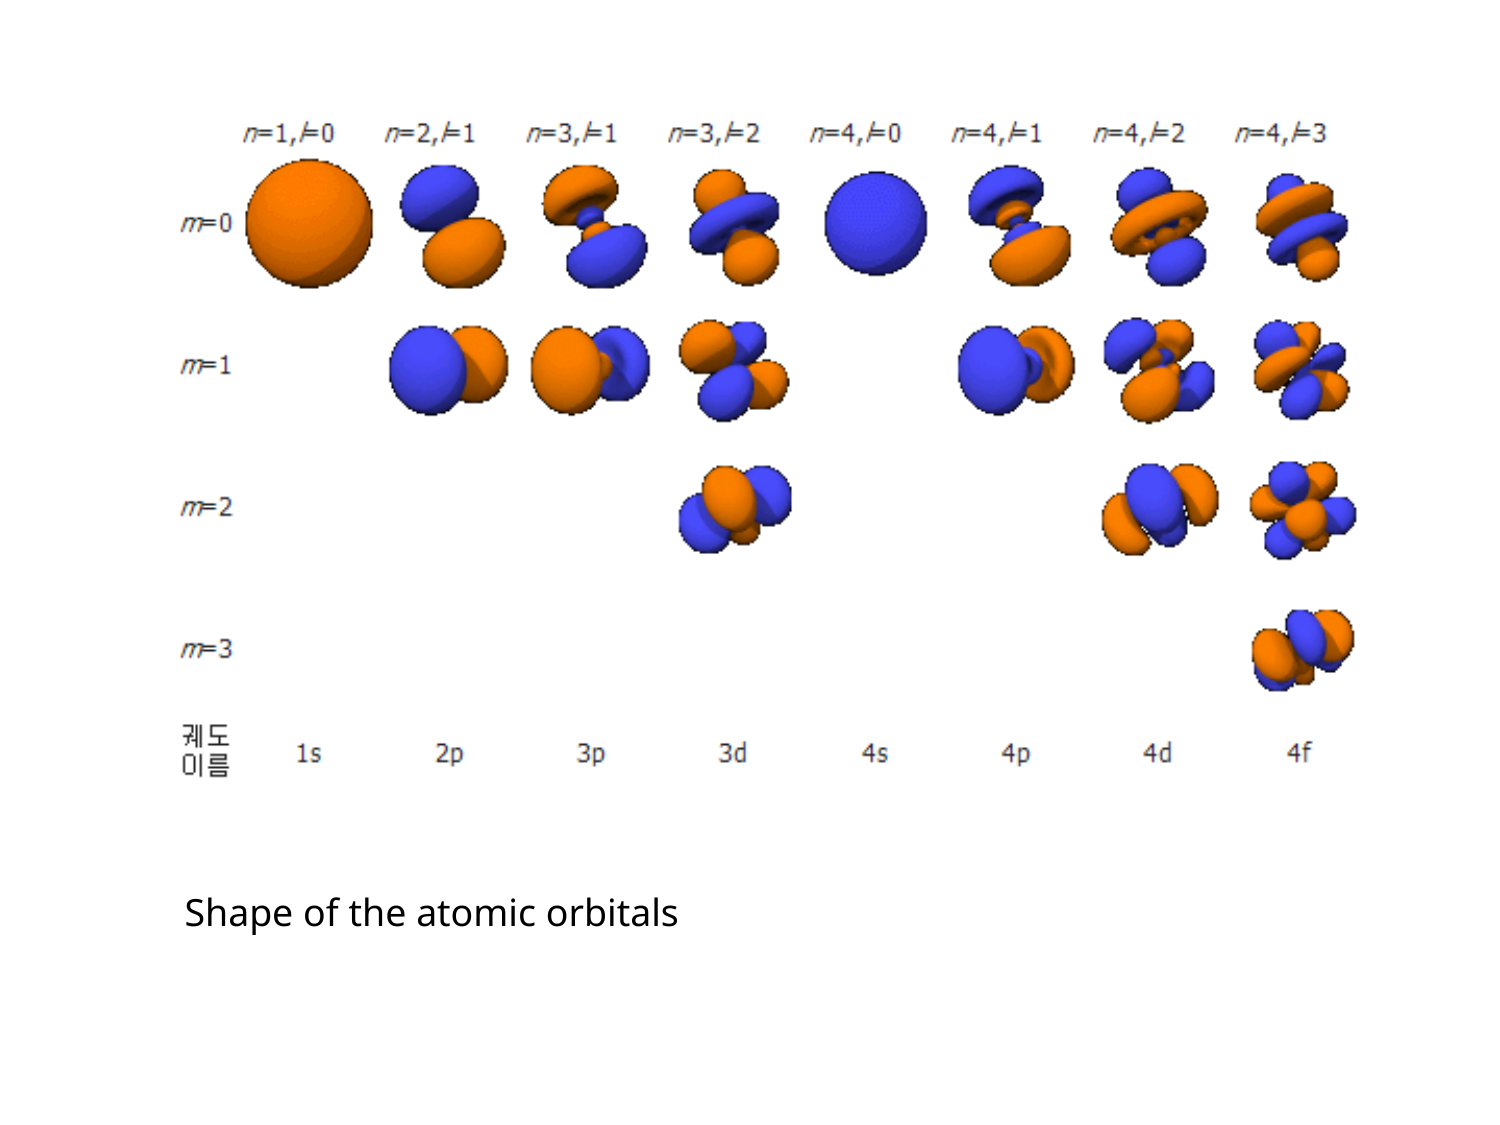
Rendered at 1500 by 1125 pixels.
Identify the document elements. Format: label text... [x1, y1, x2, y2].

text_box Shape of the atomic orbitals [169, 881, 695, 942]
picture [144, 101, 1388, 792]
